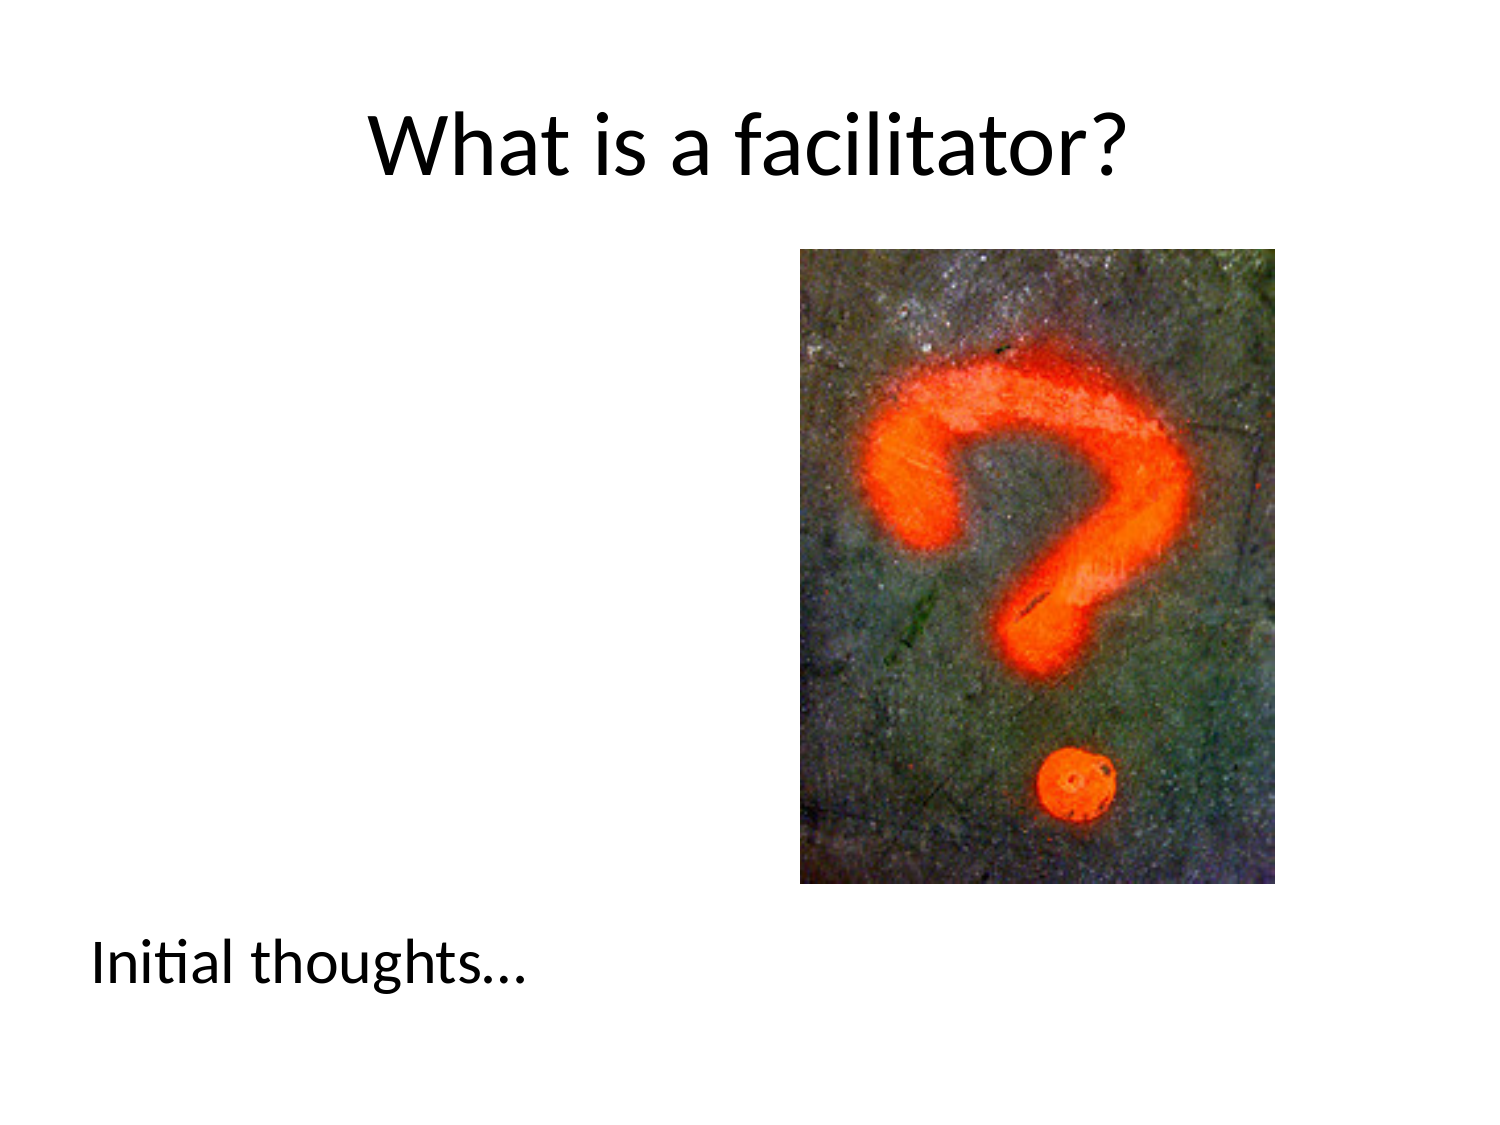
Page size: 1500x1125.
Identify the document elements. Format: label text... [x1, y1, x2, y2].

title What is a facilitator? [75, 45, 1425, 233]
list Initial thoughts… [75, 912, 1425, 1005]
picture [799, 249, 1276, 884]
